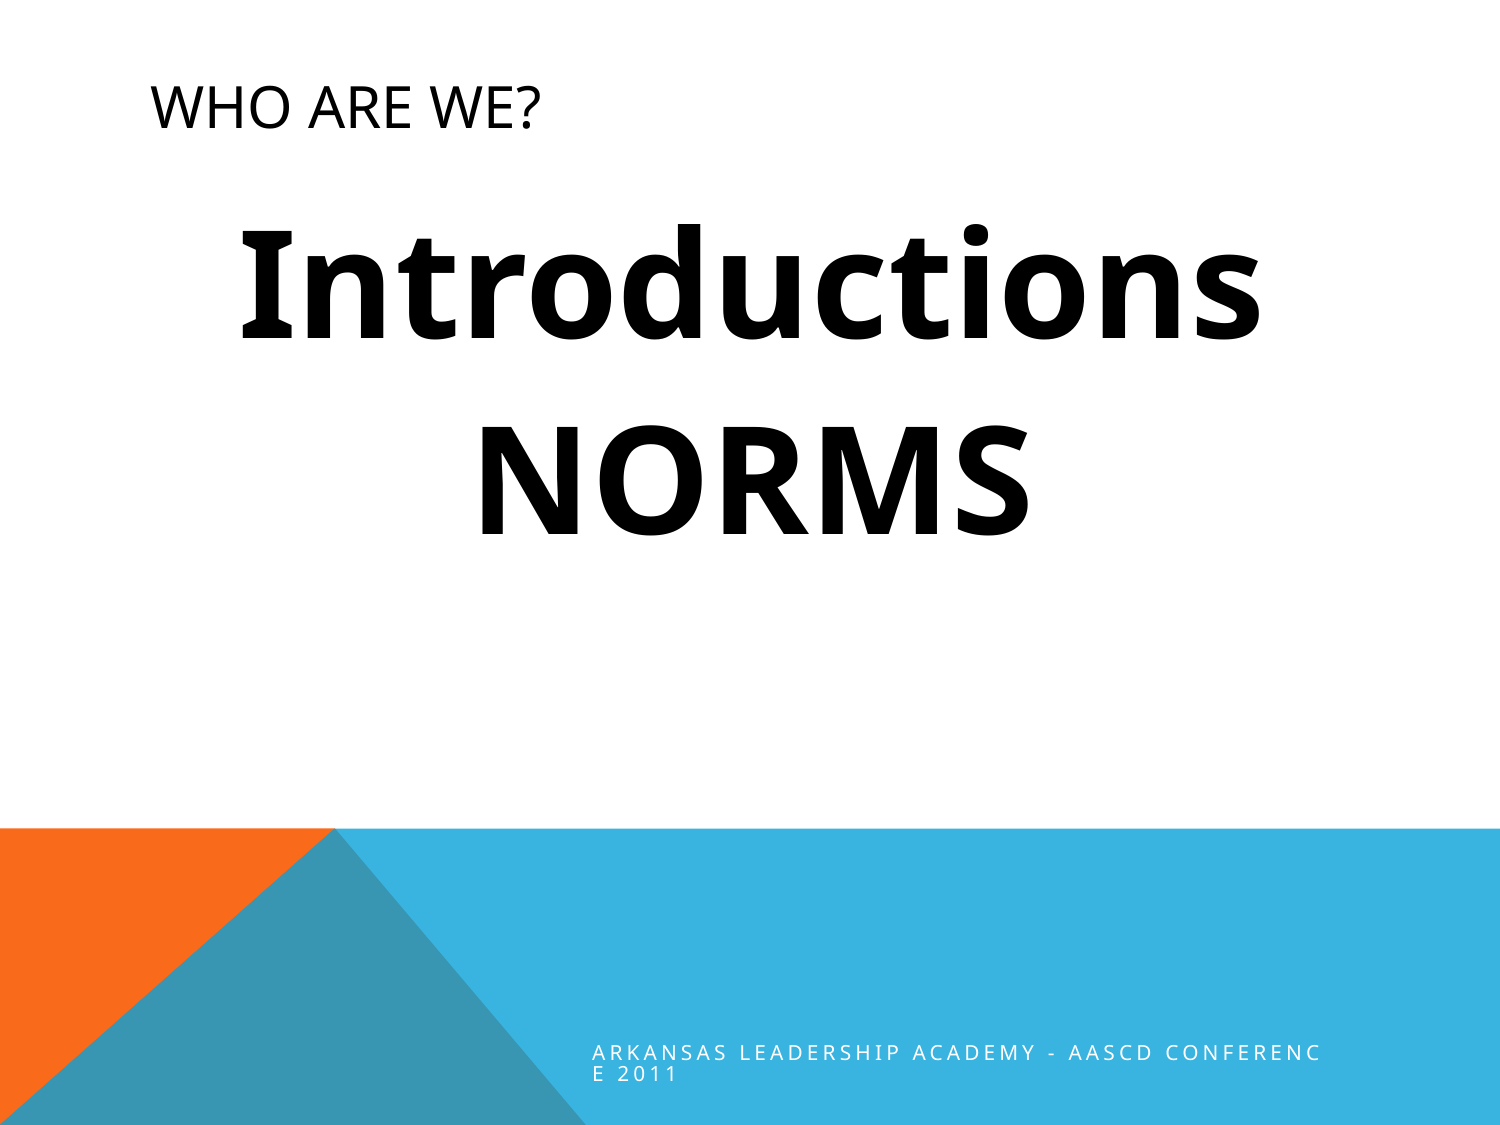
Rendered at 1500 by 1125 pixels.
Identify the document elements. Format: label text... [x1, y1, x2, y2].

footer Arkansas Leadership Academy - AASCD Conference 2011 [577, 1031, 1352, 1076]
title Who are we? [135, 60, 1369, 150]
list Introductions NORMS [135, 180, 1369, 768]
